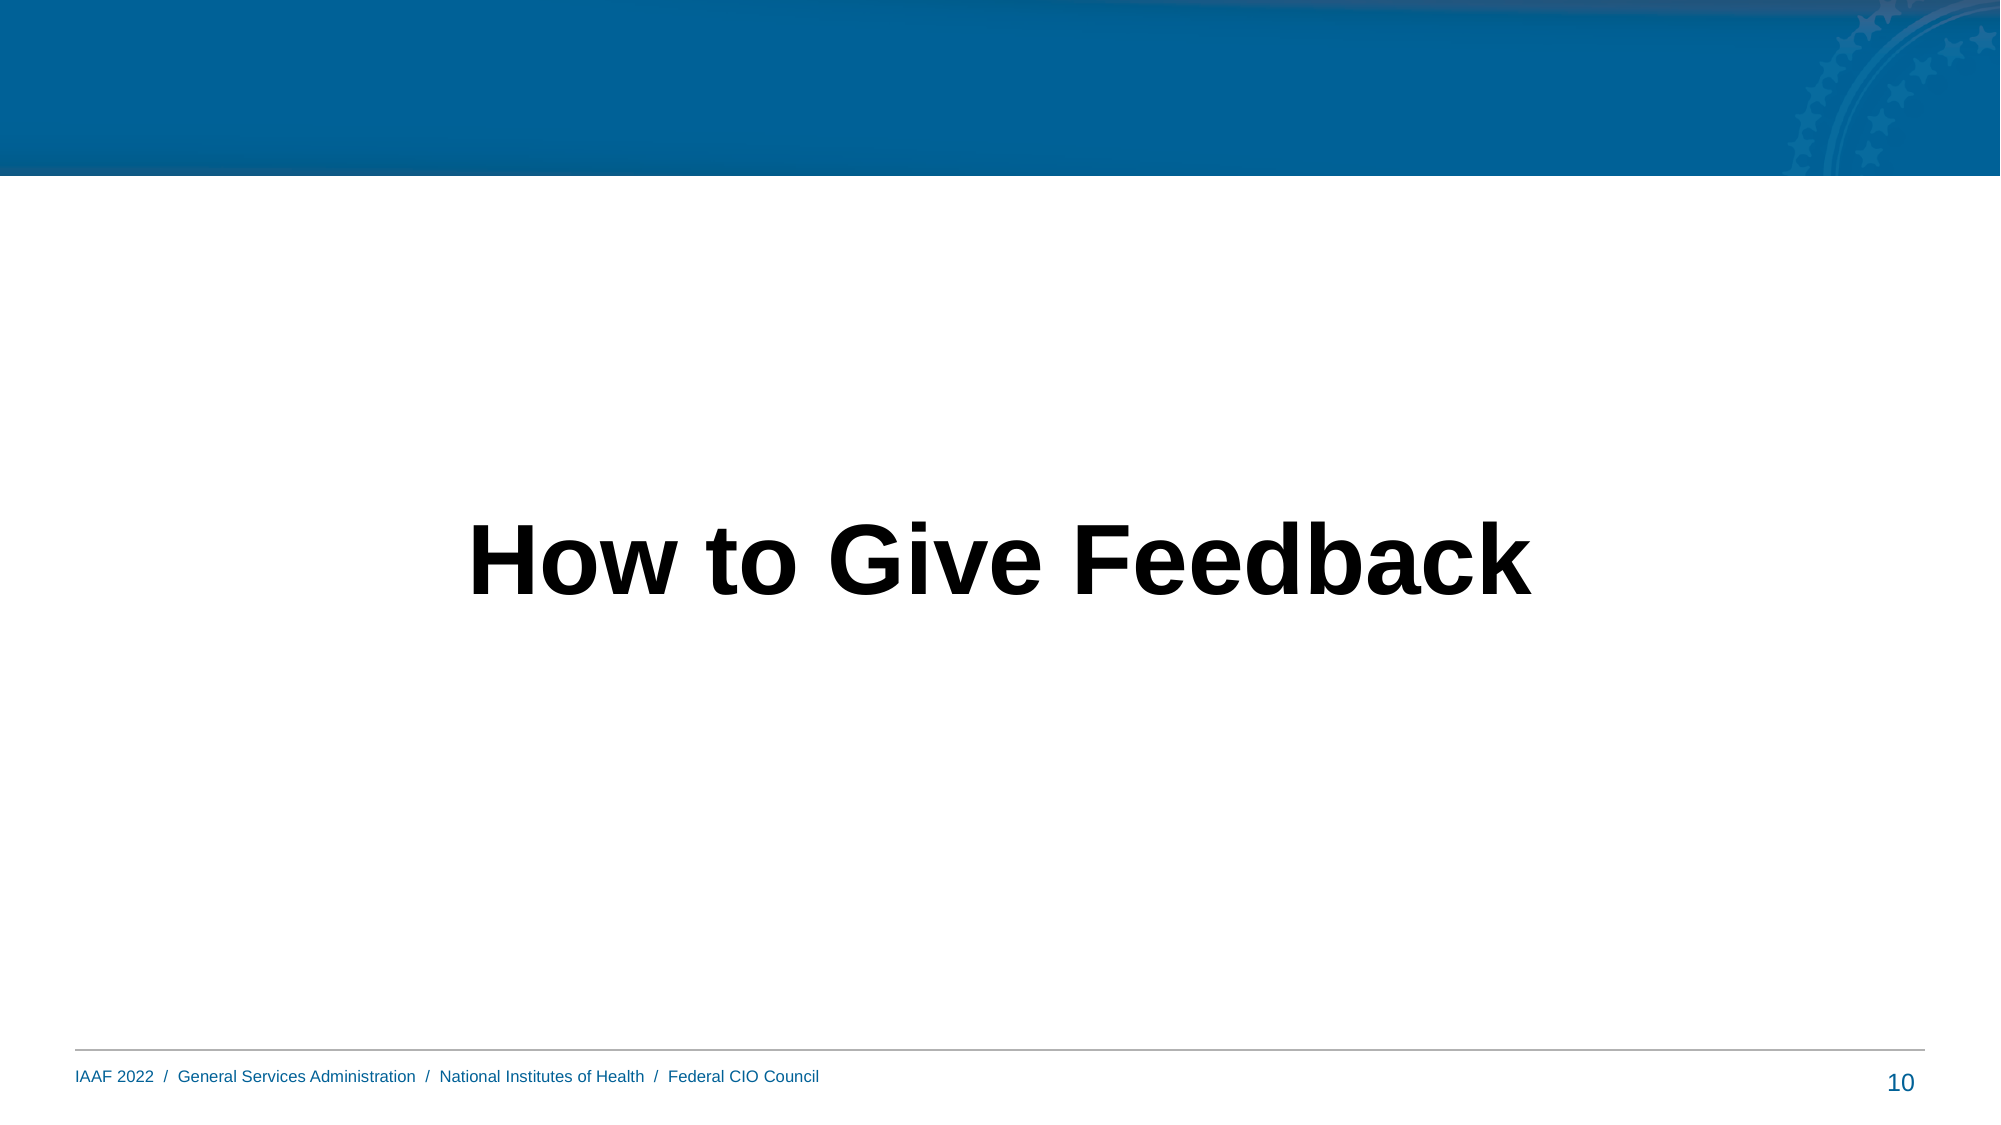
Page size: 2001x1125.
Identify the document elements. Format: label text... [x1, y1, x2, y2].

title How to Give Feedback [68, 470, 1932, 655]
picture [0, 168, 666, 176]
picture [0, 0, 2000, 176]
slide_number 10 [1810, 1038, 1930, 1125]
